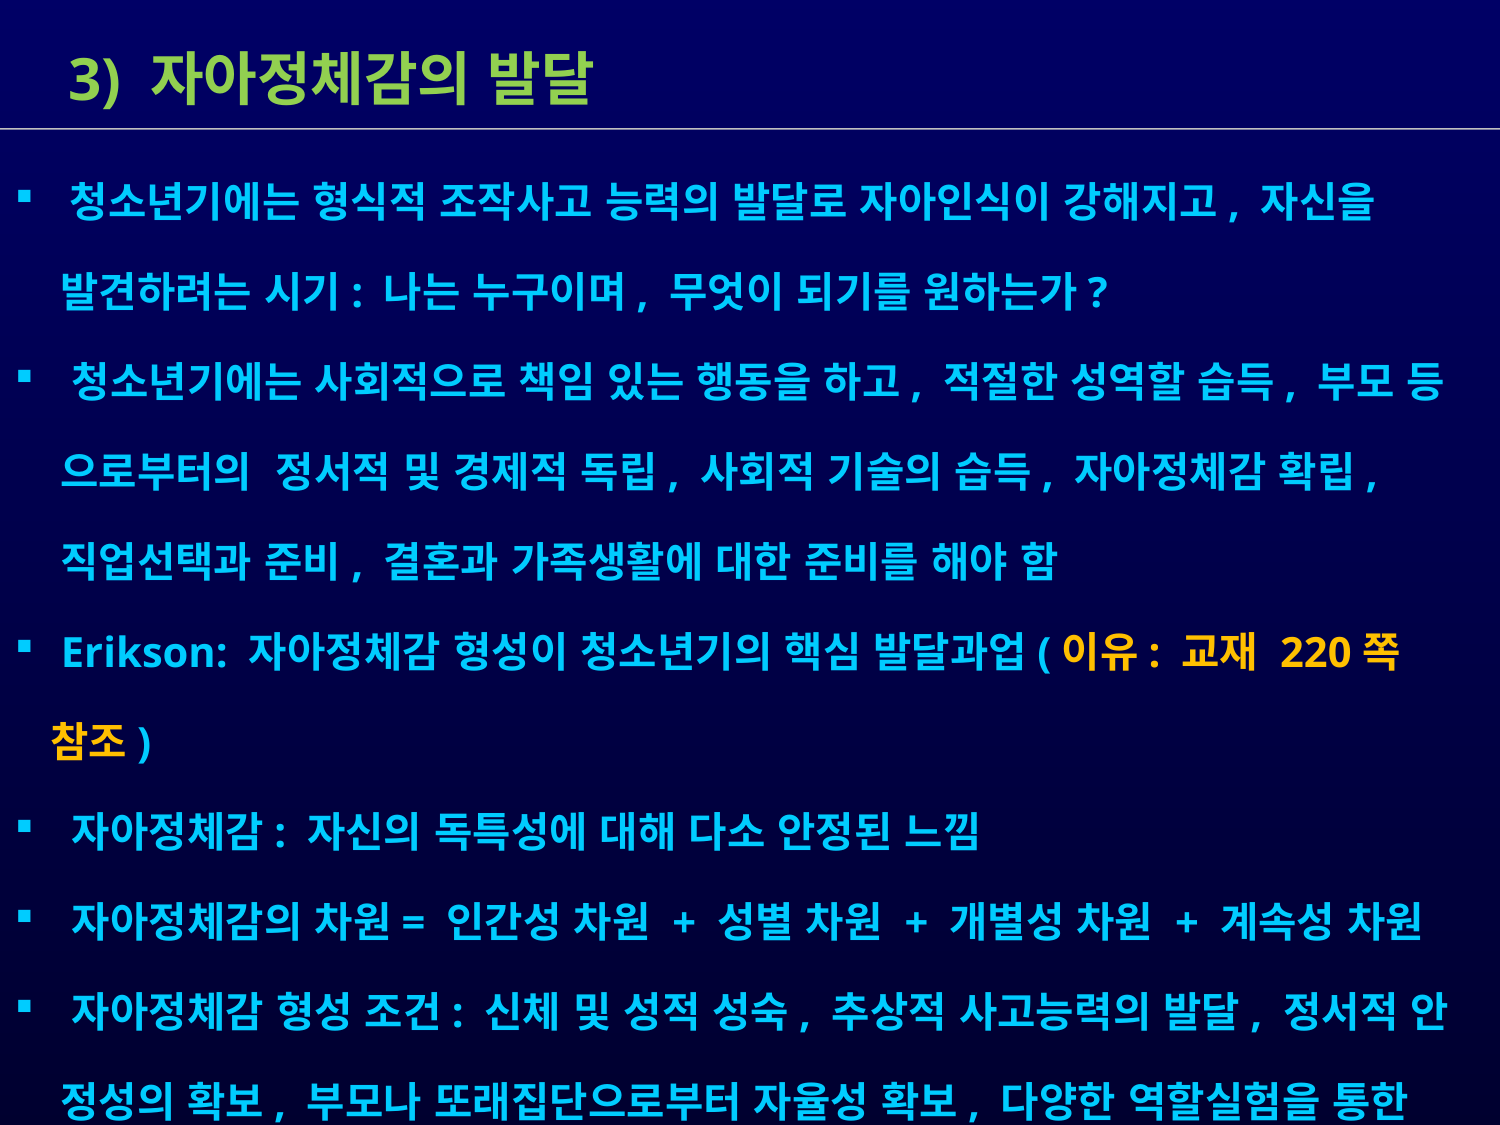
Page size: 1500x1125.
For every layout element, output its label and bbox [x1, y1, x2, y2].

text_box [0, 34, 1500, 1125]
